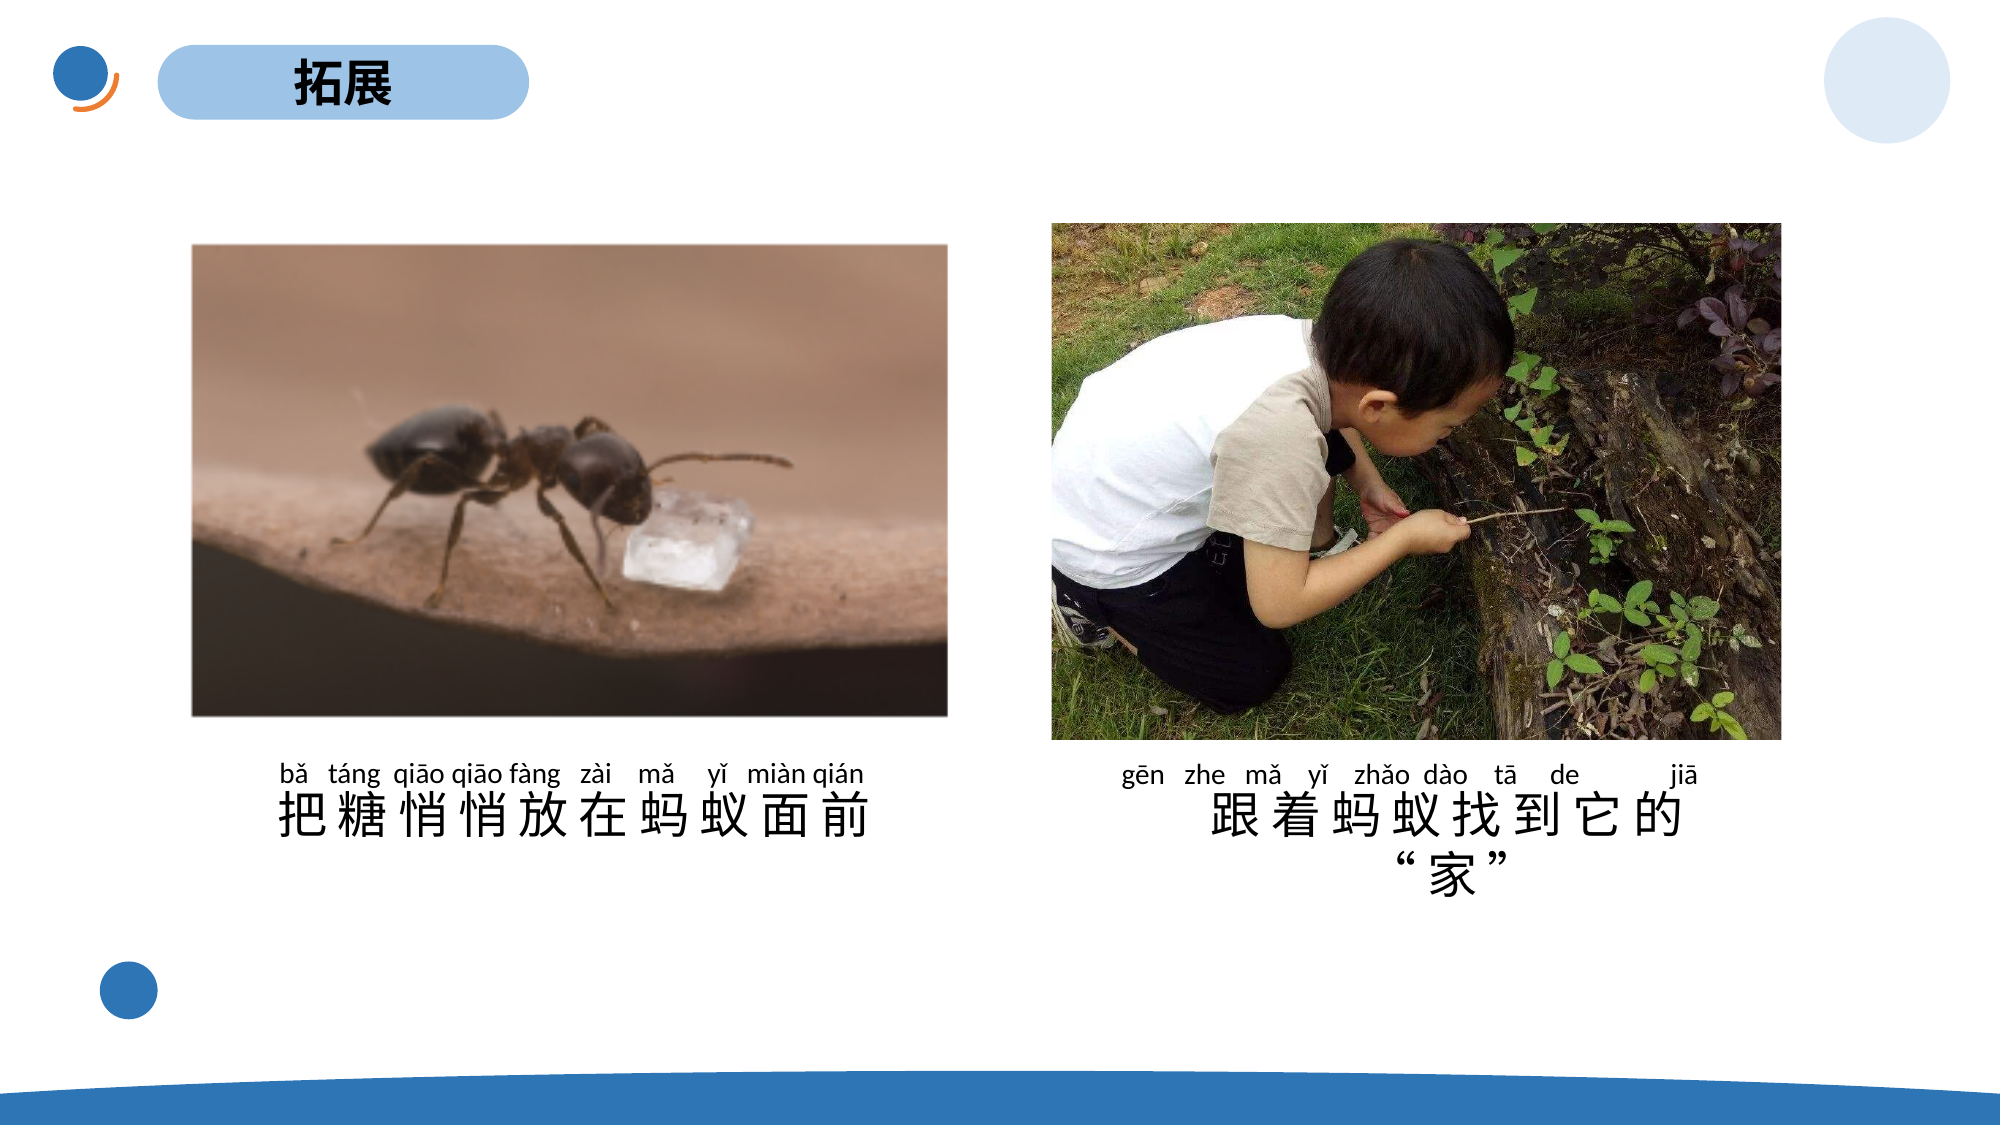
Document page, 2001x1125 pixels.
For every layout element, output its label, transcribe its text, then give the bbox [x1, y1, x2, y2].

text_box [1823, 16, 1952, 145]
text_box [98, 960, 159, 1021]
text_box [0, 1069, 2000, 1125]
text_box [189, 223, 949, 852]
text_box [156, 43, 531, 121]
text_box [1051, 223, 1794, 852]
text_box [72, 72, 120, 112]
text_box [52, 44, 109, 102]
text_box 拓展 [242, 51, 444, 112]
